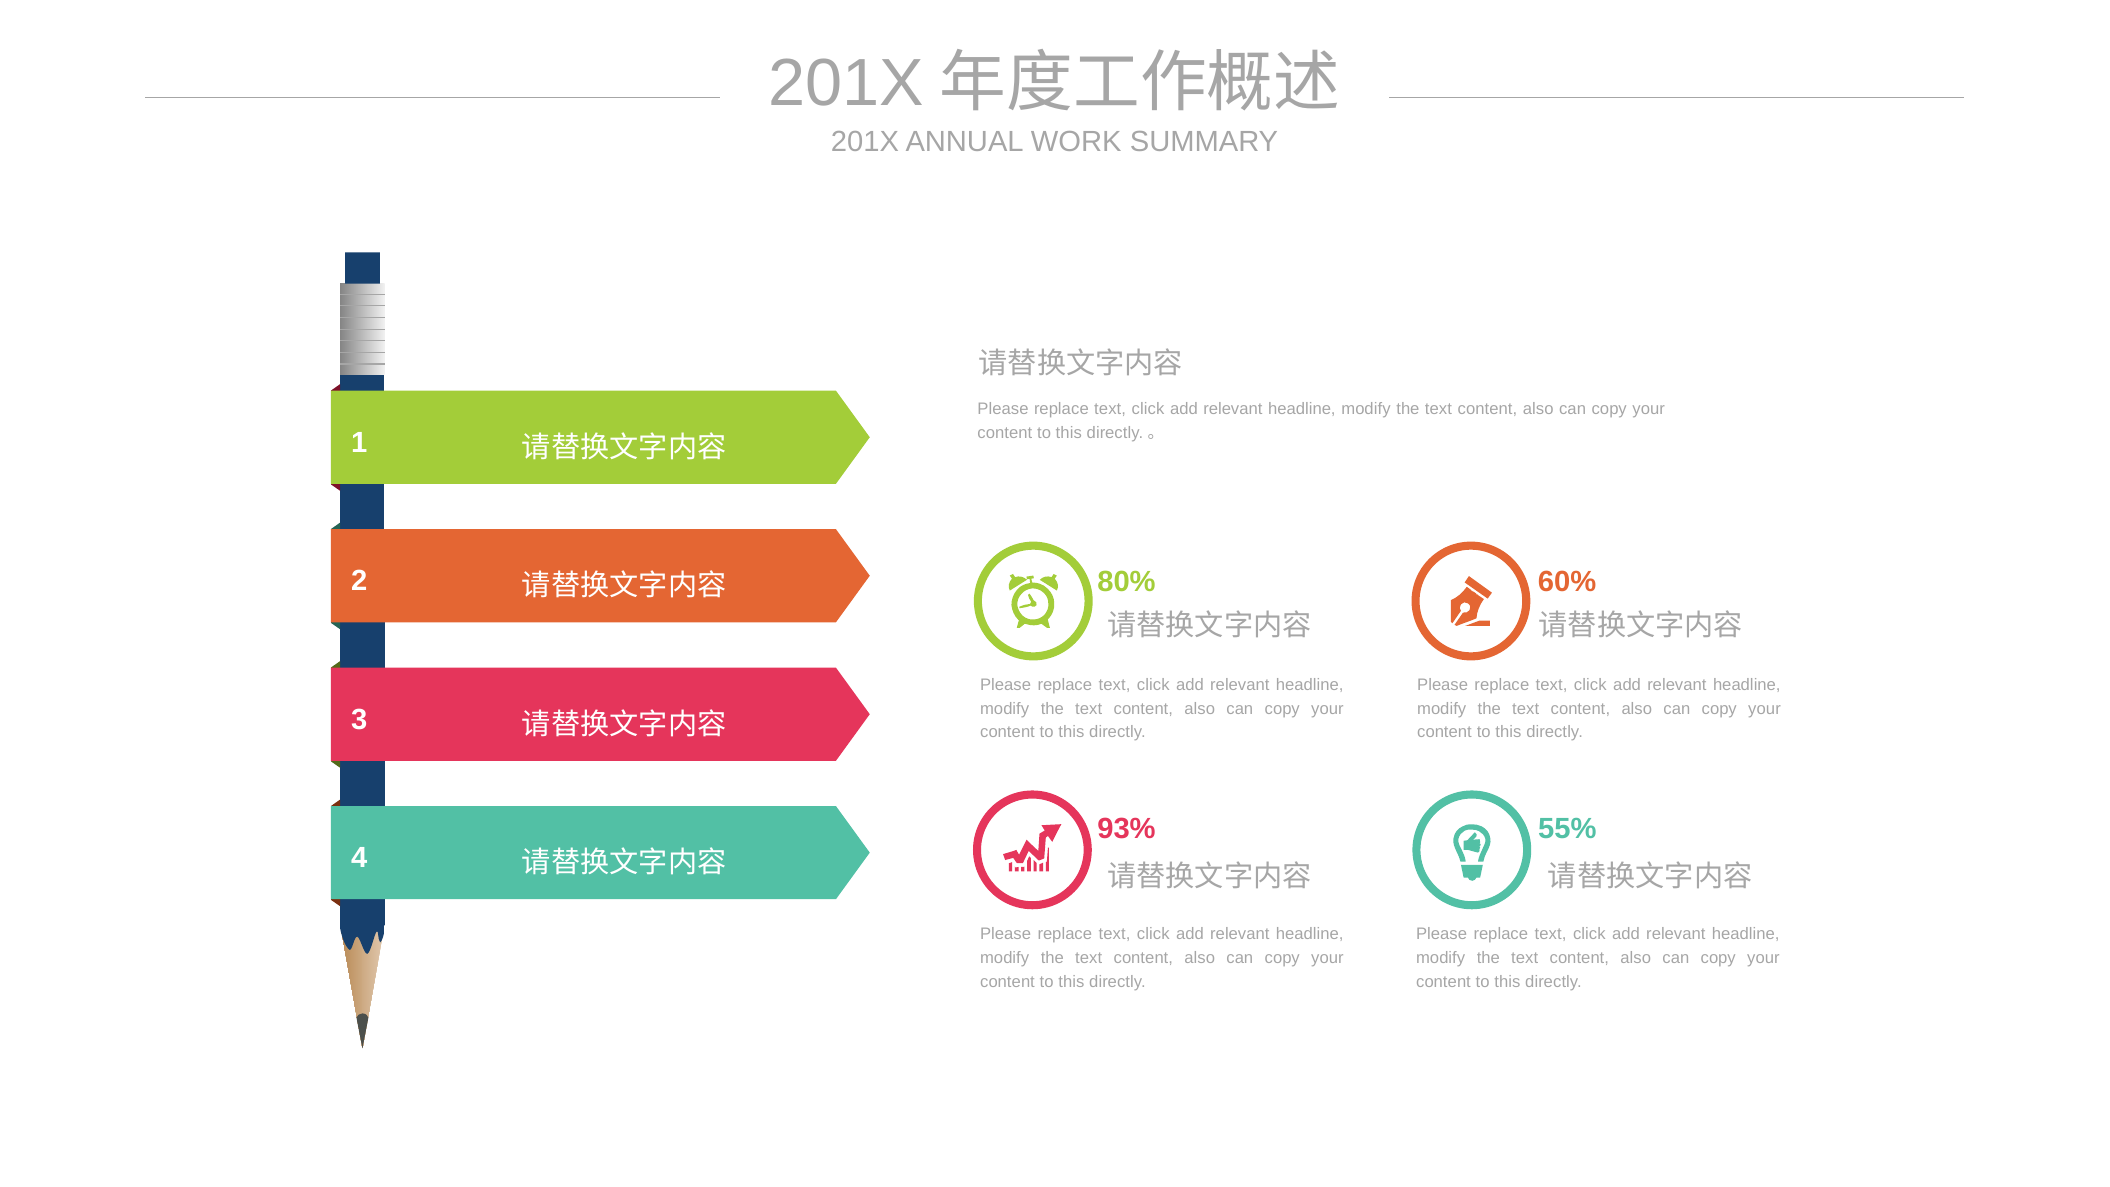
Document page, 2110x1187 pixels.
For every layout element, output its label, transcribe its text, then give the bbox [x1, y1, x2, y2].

text_box 请替换文字内容 [1523, 592, 1759, 649]
text_box [1027, 856, 1031, 872]
text_box [1039, 862, 1044, 872]
text_box 请替换文字内容 [963, 330, 1199, 386]
text_box Please replace text, click add relevant headline, modify the text content, also can copy your content to this directly. [965, 662, 1359, 749]
text_box 请替换文字内容 [1533, 842, 1768, 900]
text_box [330, 252, 870, 1049]
text_box Please replace text, click add relevant headline, modify the text content, also can copy your content to this directly. [965, 912, 1359, 999]
text_box 请替换文字内容 [1092, 592, 1328, 649]
text_box [1045, 847, 1049, 872]
text_box 60% [1523, 547, 1612, 605]
text_box 55% [1523, 795, 1612, 853]
text_box [1039, 573, 1058, 591]
text_box Please replace text, click add relevant headline, modify the text content, also can copy your content to this directly. [1401, 912, 1795, 999]
text_box 201X年度工作概述 [730, 98, 1379, 119]
text_box [1410, 540, 1523, 662]
text_box [1411, 789, 1533, 911]
text_box 201X ANNUAL WORK SUMMARY [824, 122, 1285, 158]
text_box [971, 789, 1092, 911]
text_box [1003, 824, 1062, 864]
text_box [1453, 824, 1491, 862]
text_box 93% [1082, 795, 1171, 853]
text_box [972, 540, 1092, 662]
text_box 201X年度工作概述 [730, 38, 1379, 96]
text_box Please replace text, click add relevant headline, modify the text content, also can copy your content to this directly. [1402, 662, 1796, 749]
text_box 请替换文字内容 [1092, 842, 1328, 900]
text_box [1450, 576, 1492, 626]
text_box 80% [1082, 547, 1171, 605]
text_box [1460, 864, 1483, 881]
text_box [1008, 862, 1013, 872]
text_box [1033, 860, 1037, 872]
text_box [1008, 573, 1055, 628]
text_box Please replace text, click add relevant headline, modify the text content, also can copy your content to this directly.。 [962, 386, 1681, 449]
